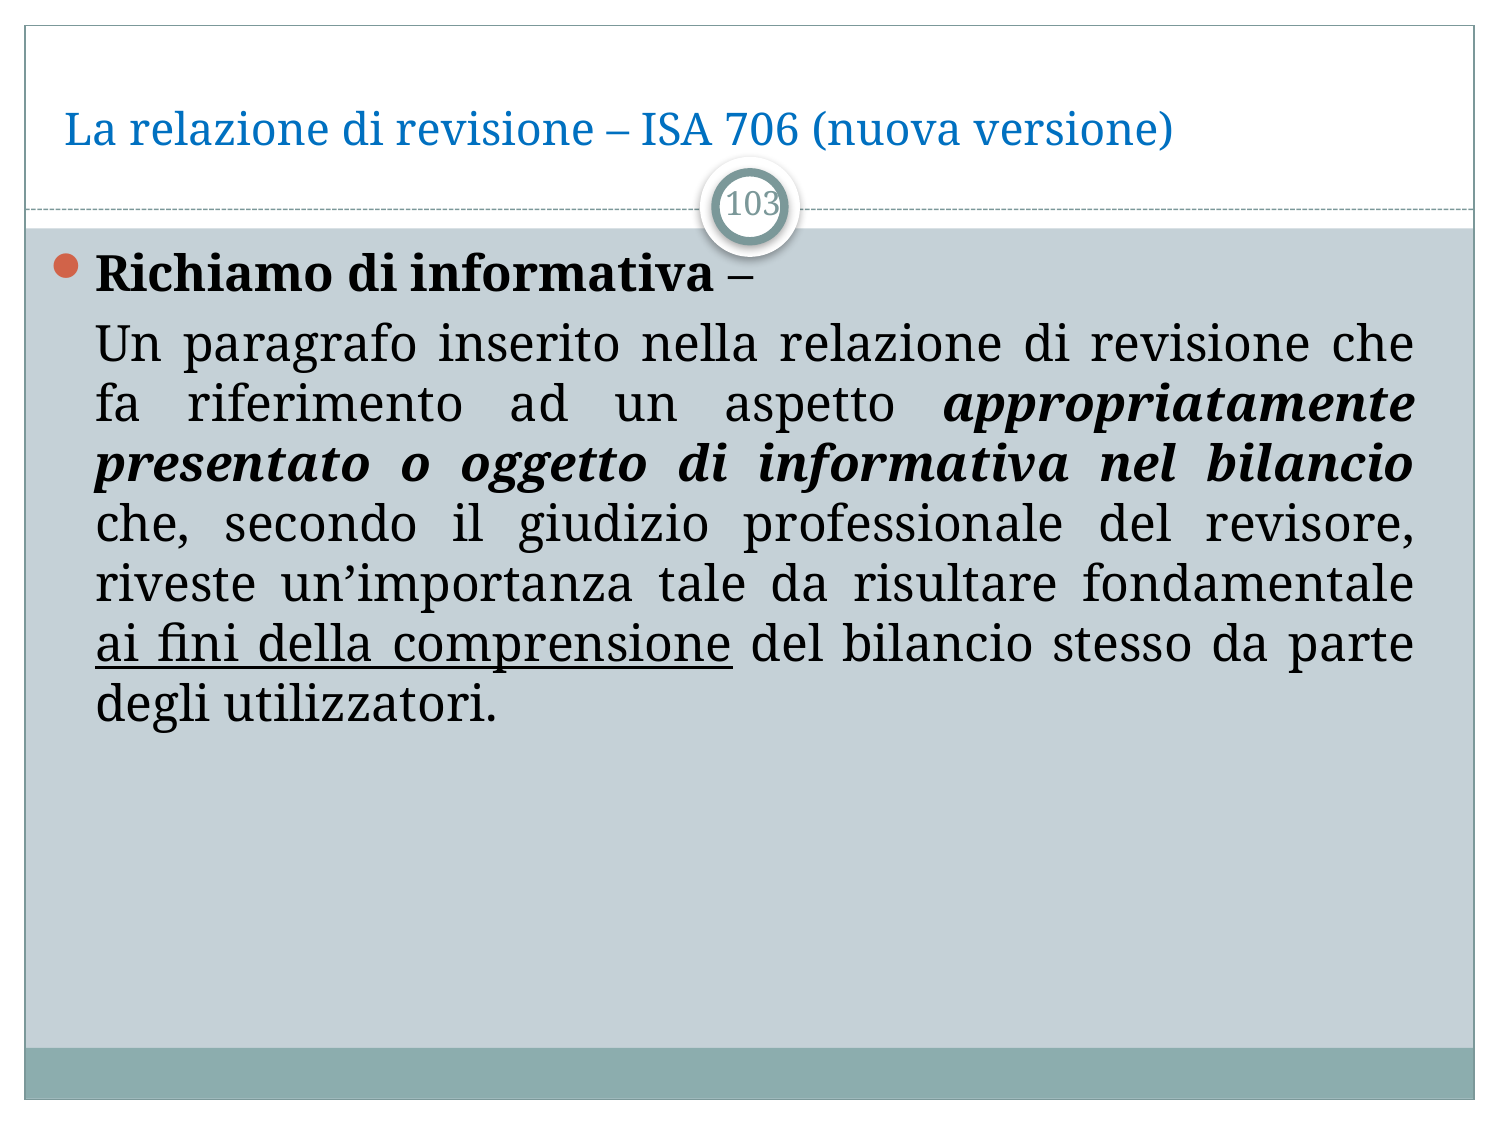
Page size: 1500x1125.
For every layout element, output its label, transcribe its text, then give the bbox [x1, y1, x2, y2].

list Richiamo di informativa – Un paragrafo inserito nella relazione di revisione che fa riferimento ad un aspetto appropriatamente presentato o oggetto di informativa nel bilancio che, secondo il giudizio professionale del revisore, riveste un’importanza tale da risultare fondamentale ai fini della comprensione del bilancio stesso da parte degli utilizzatori. [35, 234, 1431, 985]
title La relazione di revisione – ISA 706 (nuova versione) [49, 37, 1450, 162]
slide_number 103 [715, 168, 791, 241]
